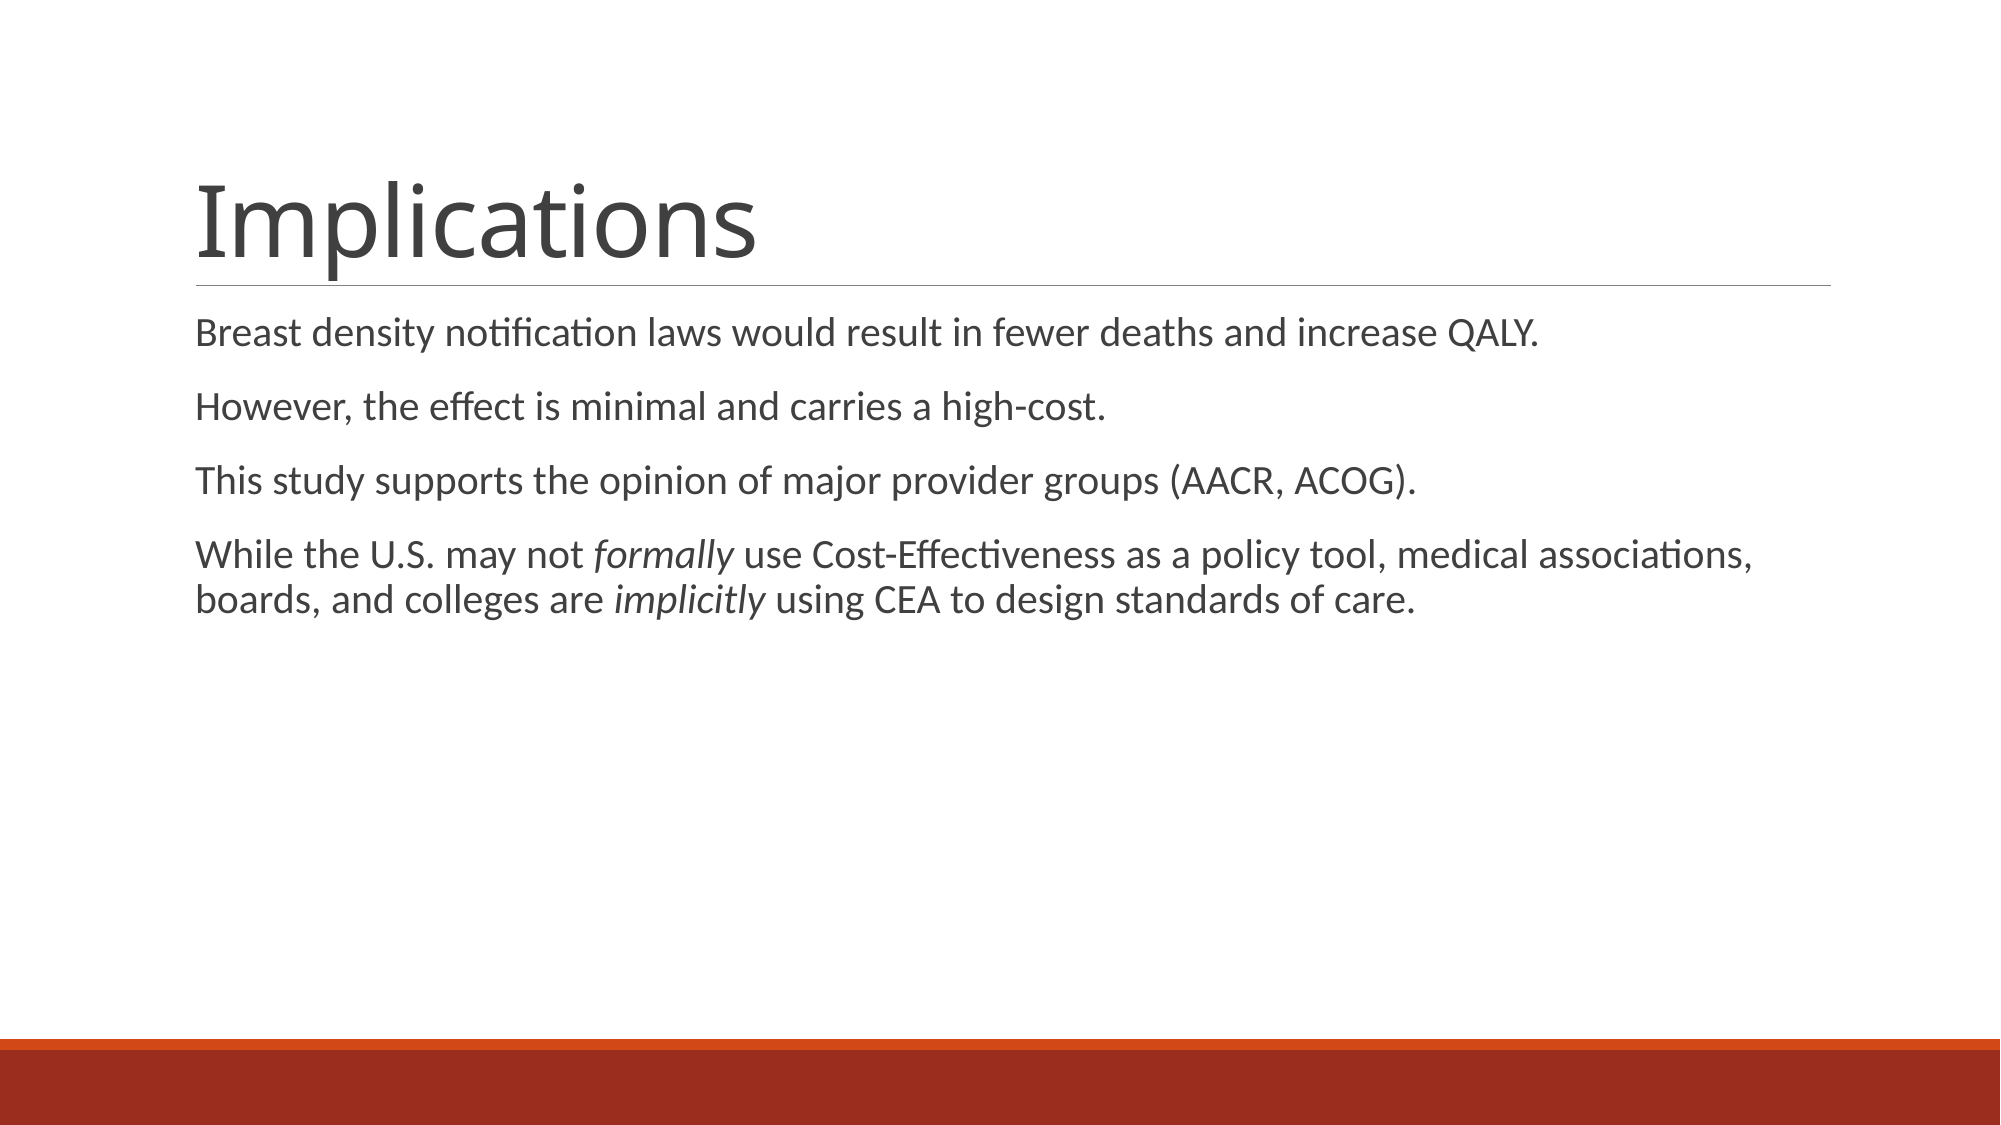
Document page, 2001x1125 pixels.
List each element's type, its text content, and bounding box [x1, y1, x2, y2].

title Implications [180, 47, 1830, 285]
list Breast density notification laws would result in fewer deaths and increase QALY. However, the effect is minimal and carries a high-cost. This study supports the opinion of major provider groups (AACR, ACOG). While the U.S. may not formally use Cost-Effectiveness as a policy tool, medical associations, boards, and colleges are implicitly using CEA to design standards of care. [180, 302, 1830, 963]
